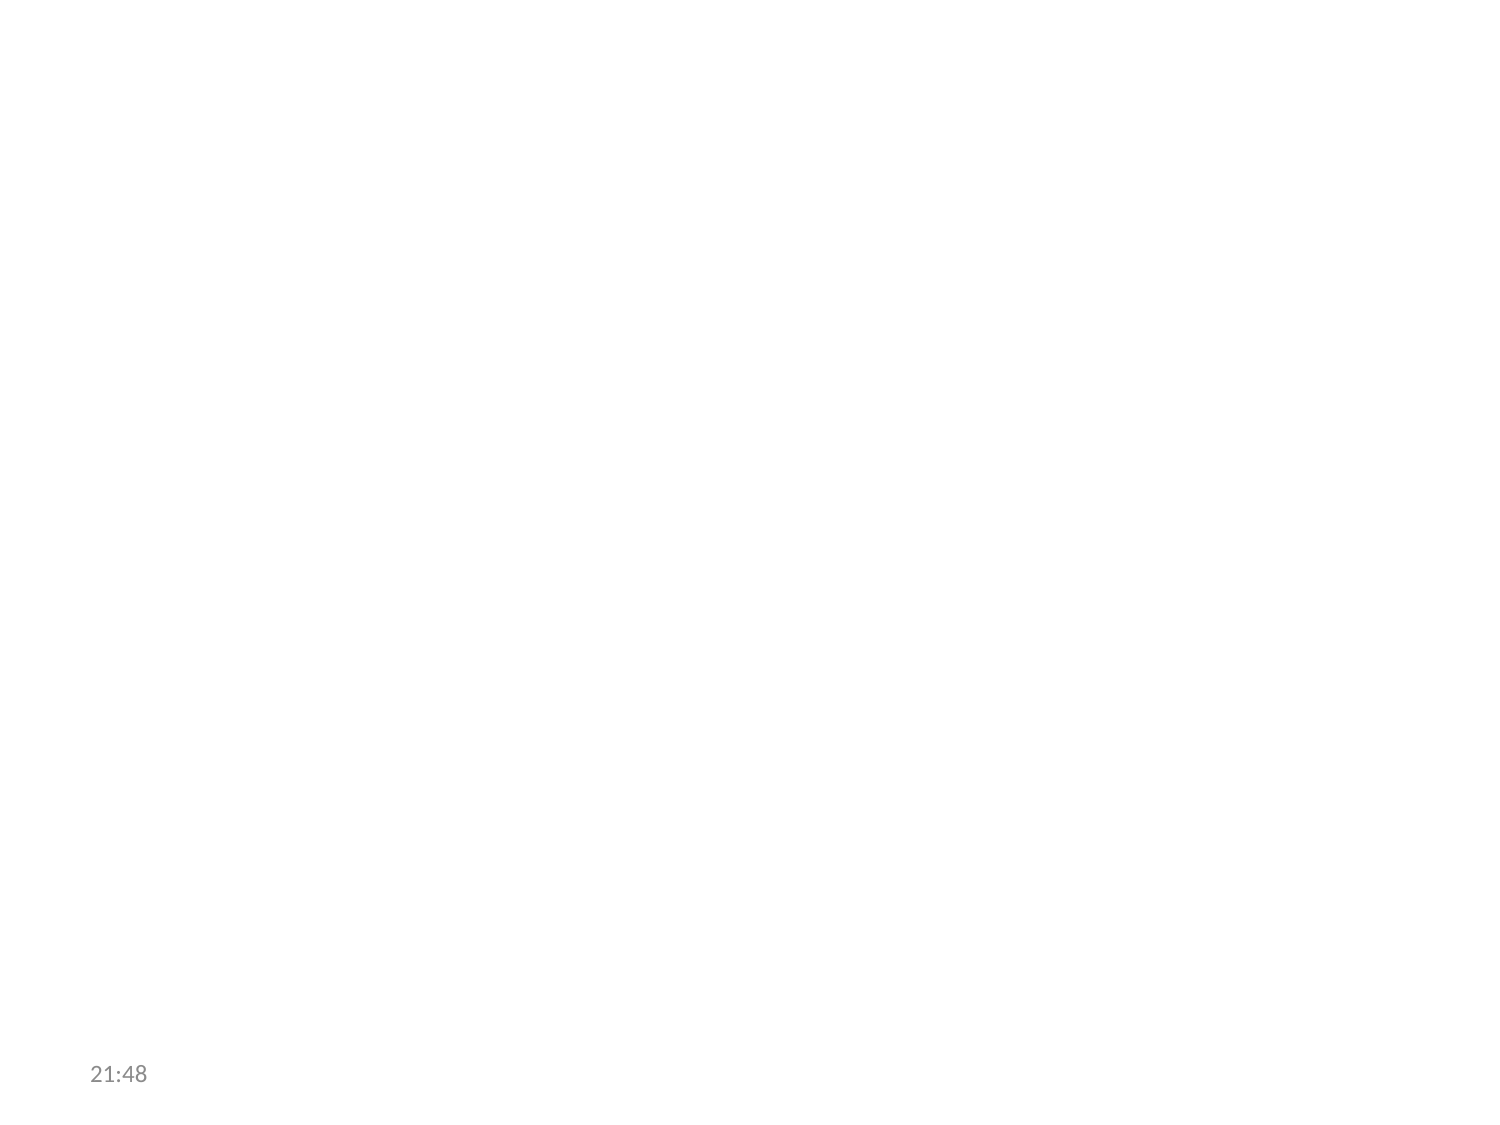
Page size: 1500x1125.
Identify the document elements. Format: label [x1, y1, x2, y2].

slide_number [75, 1042, 425, 1103]
